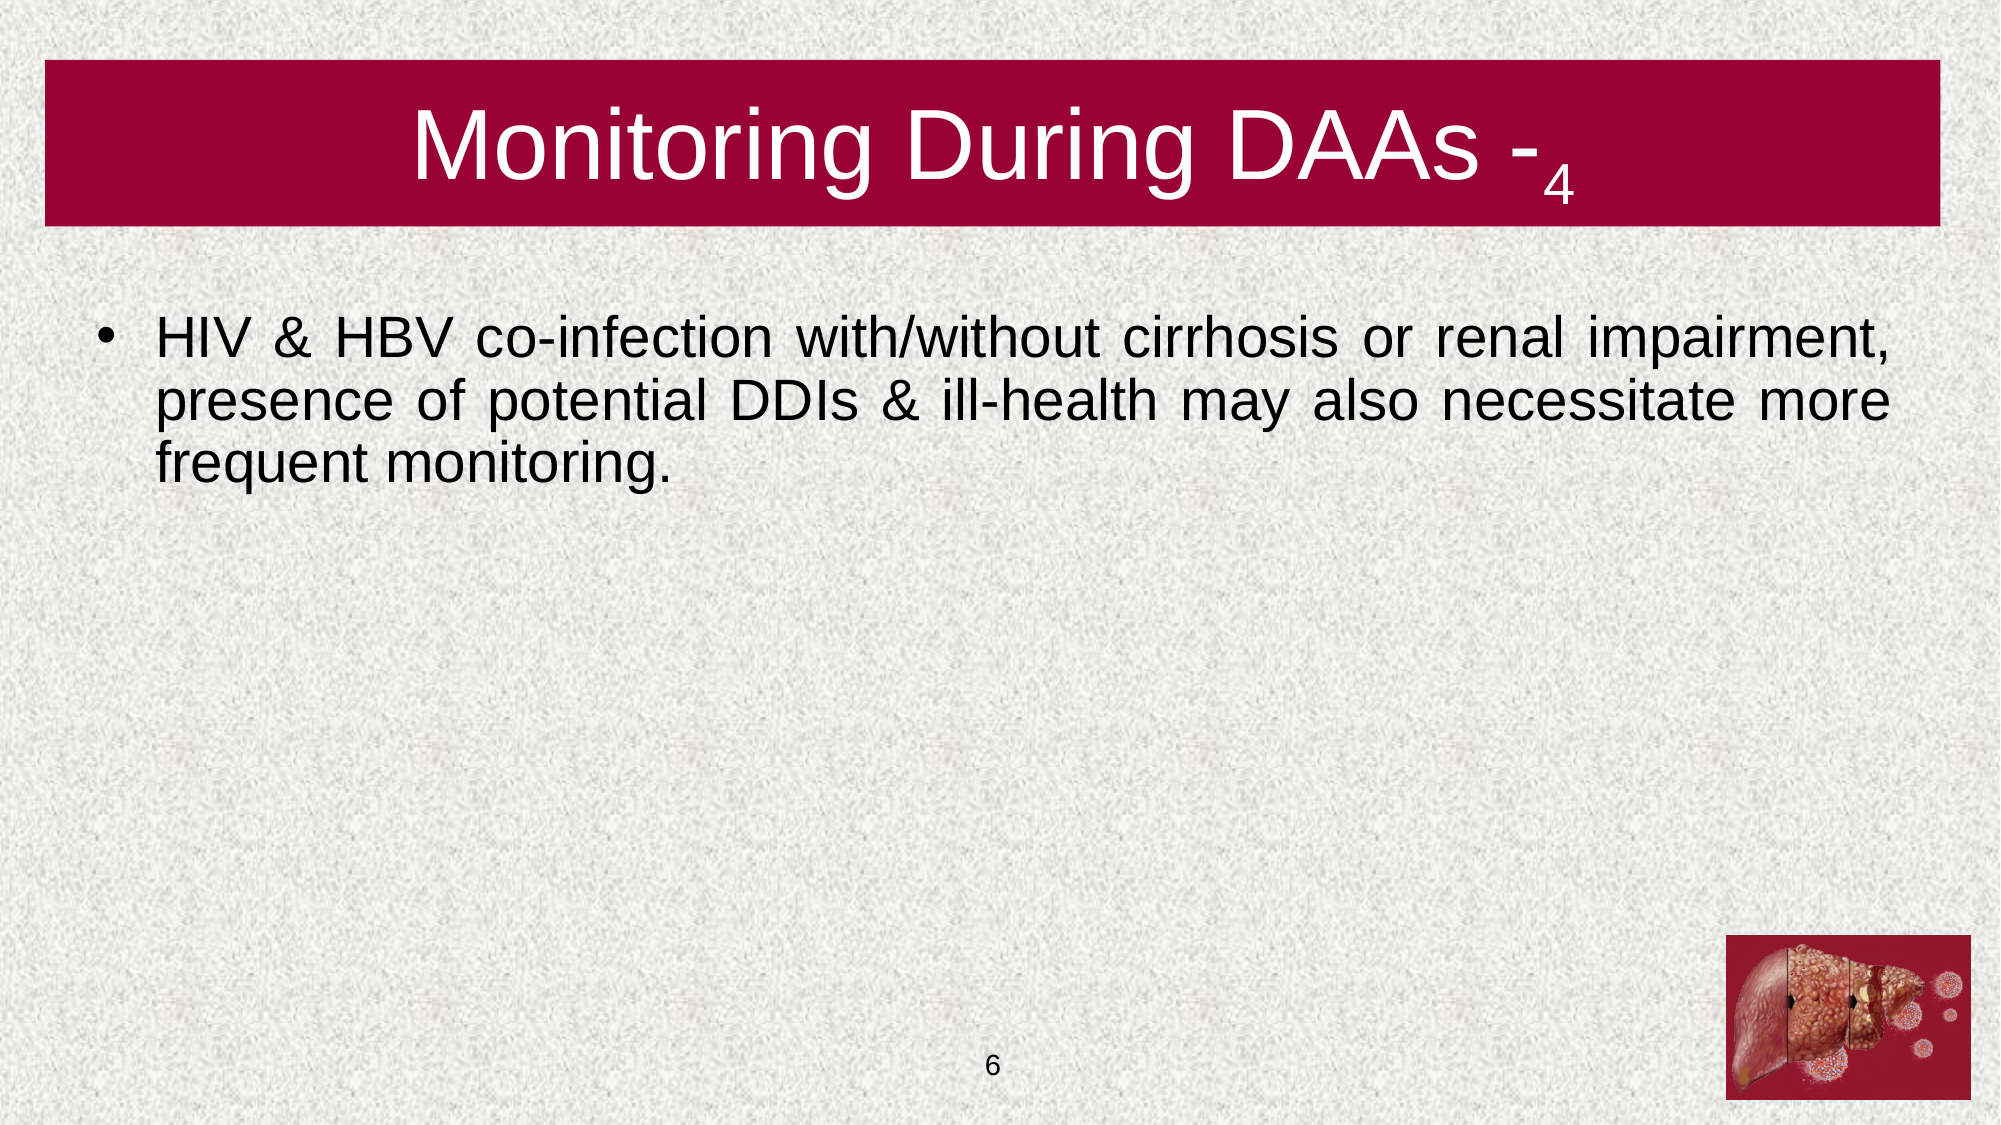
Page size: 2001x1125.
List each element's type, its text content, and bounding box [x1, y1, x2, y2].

slide_number 6 [1412, 1042, 1863, 1103]
picture [0, 0, 2001, 1125]
list HIV & HBV co-infection with/without cirrhosis or renal impairment, presence of potential DDIs & ill-health may also necessitate more frequent monitoring. [81, 299, 1910, 1014]
text_box 6 [964, 1024, 1022, 1104]
text_box Monitoring During DAAs -4 [45, 59, 1941, 227]
